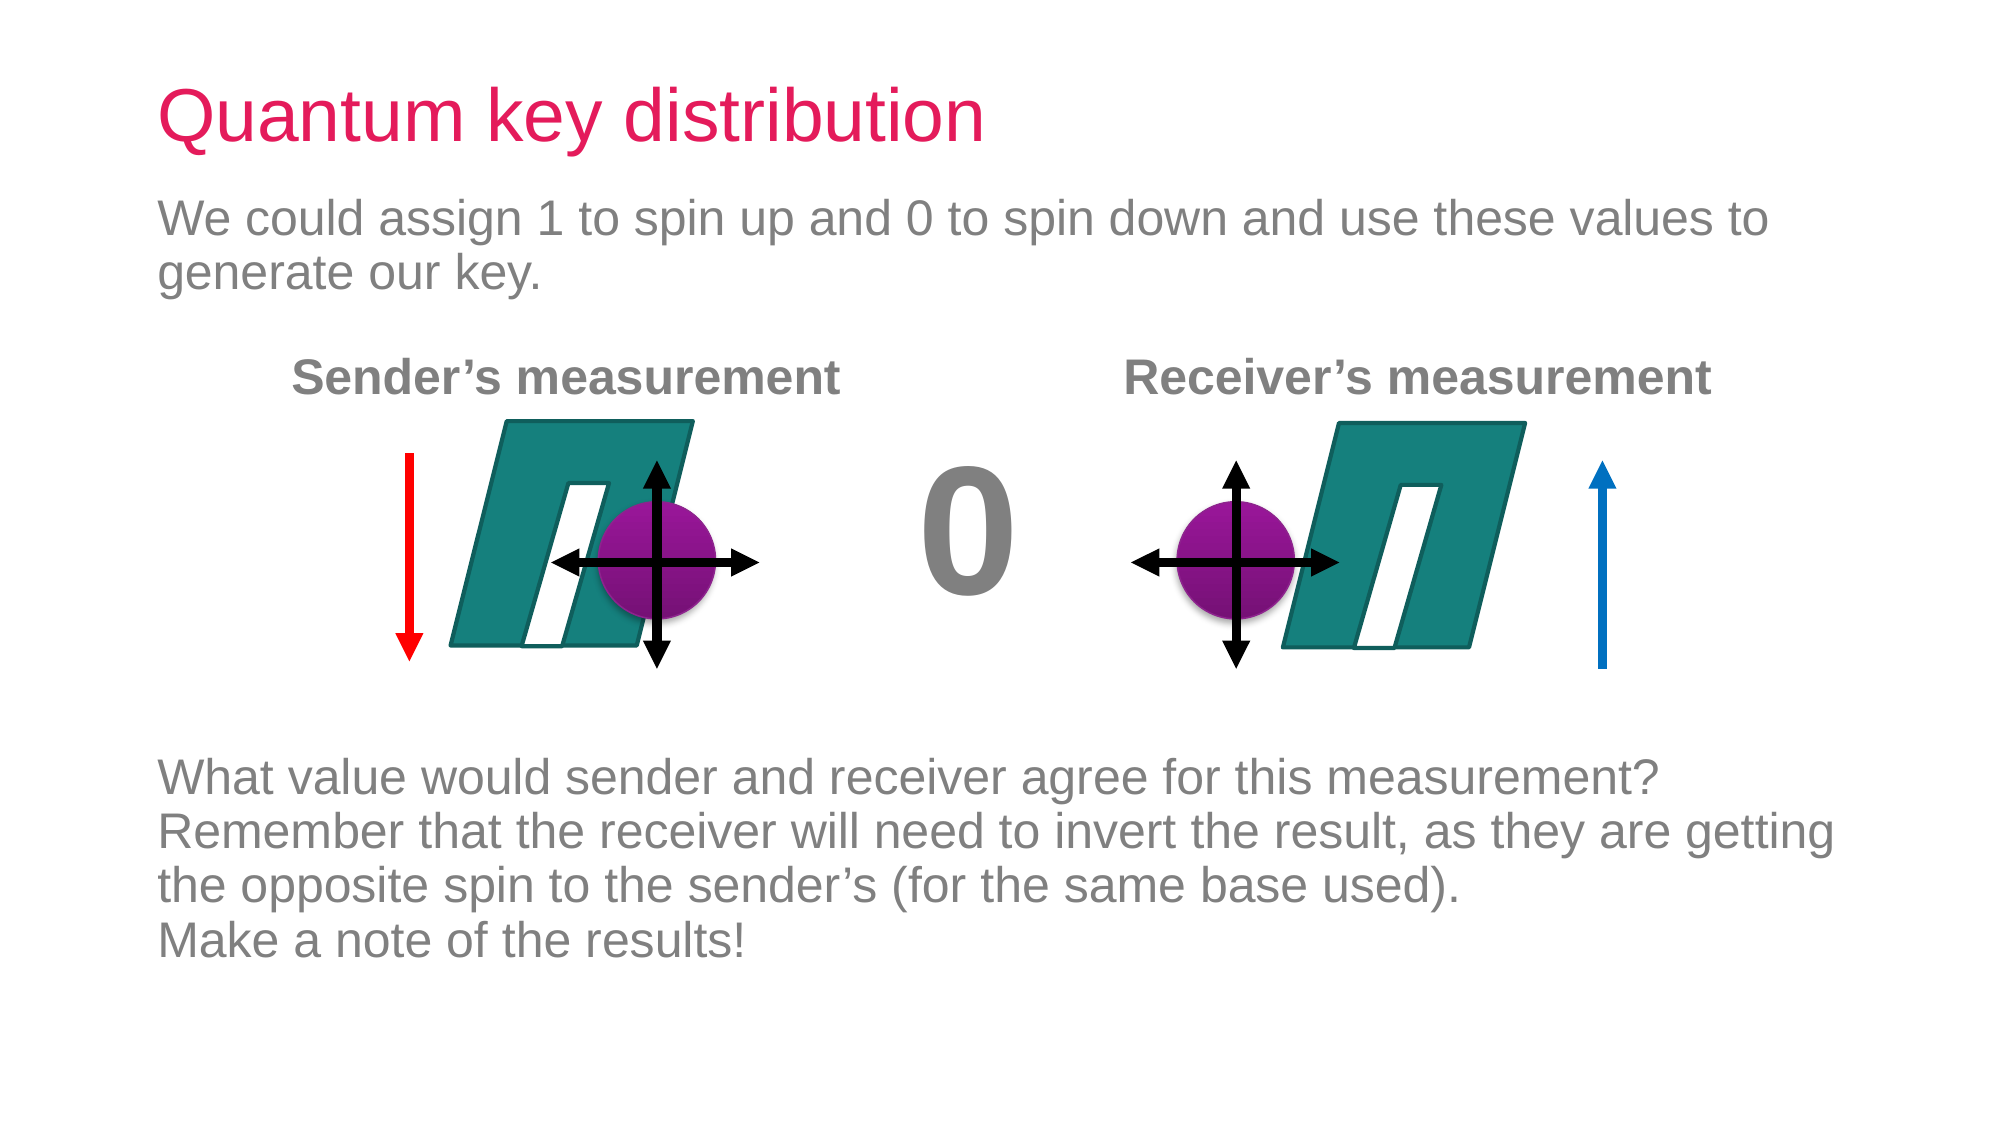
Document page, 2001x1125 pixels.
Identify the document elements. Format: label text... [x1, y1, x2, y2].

text_box [699, 567, 716, 603]
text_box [1282, 422, 1526, 649]
title Quantum key distribution [157, 66, 1872, 218]
text_box 0 [917, 577, 1082, 731]
text_box [1241, 567, 1277, 620]
text_box We could assign 1 to spin up and 0 to spin down and use these values to generate our key. [157, 191, 1863, 558]
text_box [1176, 567, 1229, 620]
text_box What value would sender and receiver agree for this measurement? Remember that the receiver will need to invert the result, as they are getting the opposite spin to the sender’s (for the same base used). Make a note of the results! [157, 750, 1863, 987]
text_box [450, 420, 694, 647]
